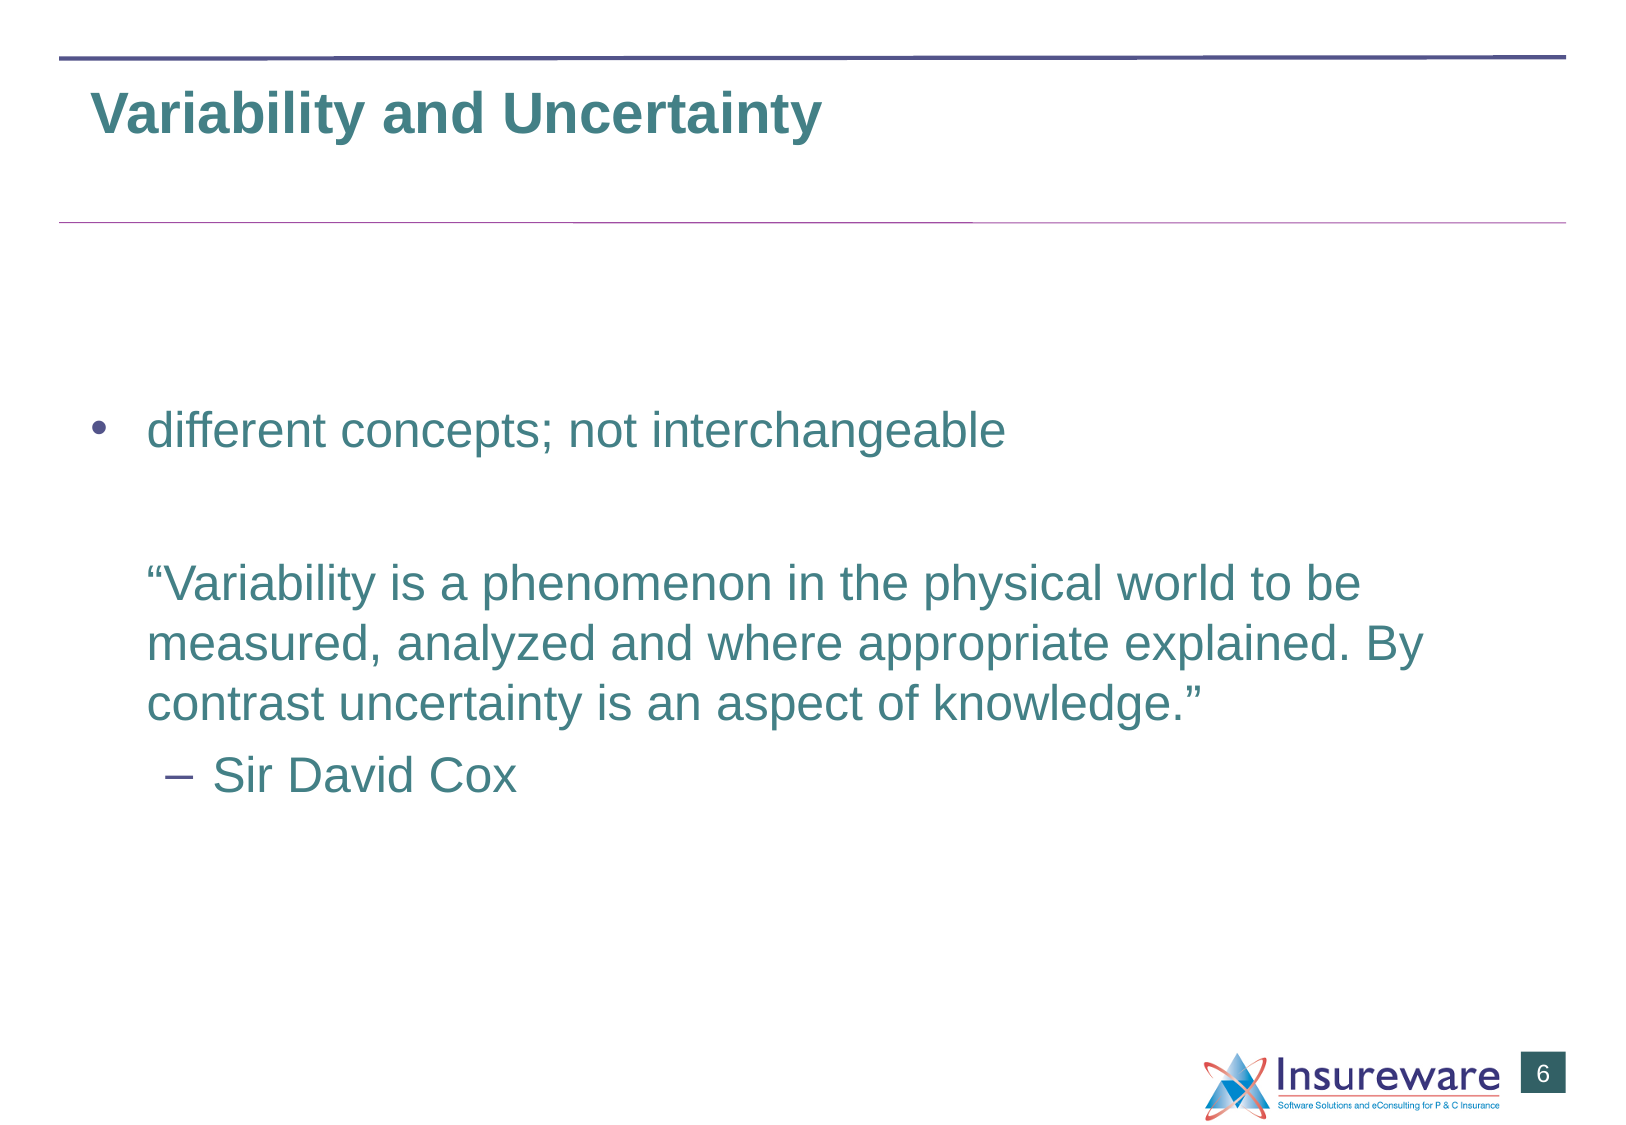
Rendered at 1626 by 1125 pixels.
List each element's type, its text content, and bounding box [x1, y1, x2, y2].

title Variability and Uncertainty [90, 79, 1568, 204]
list different concepts; not interchangeable “Variability is a phenomenon in the physical world to be measured, analyzed and where appropriate explained. By contrast uncertainty is an aspect of knowledge.” Sir David Cox [90, 396, 1568, 1006]
picture [1202, 1052, 1500, 1122]
slide_number 5 [1520, 1051, 1566, 1093]
